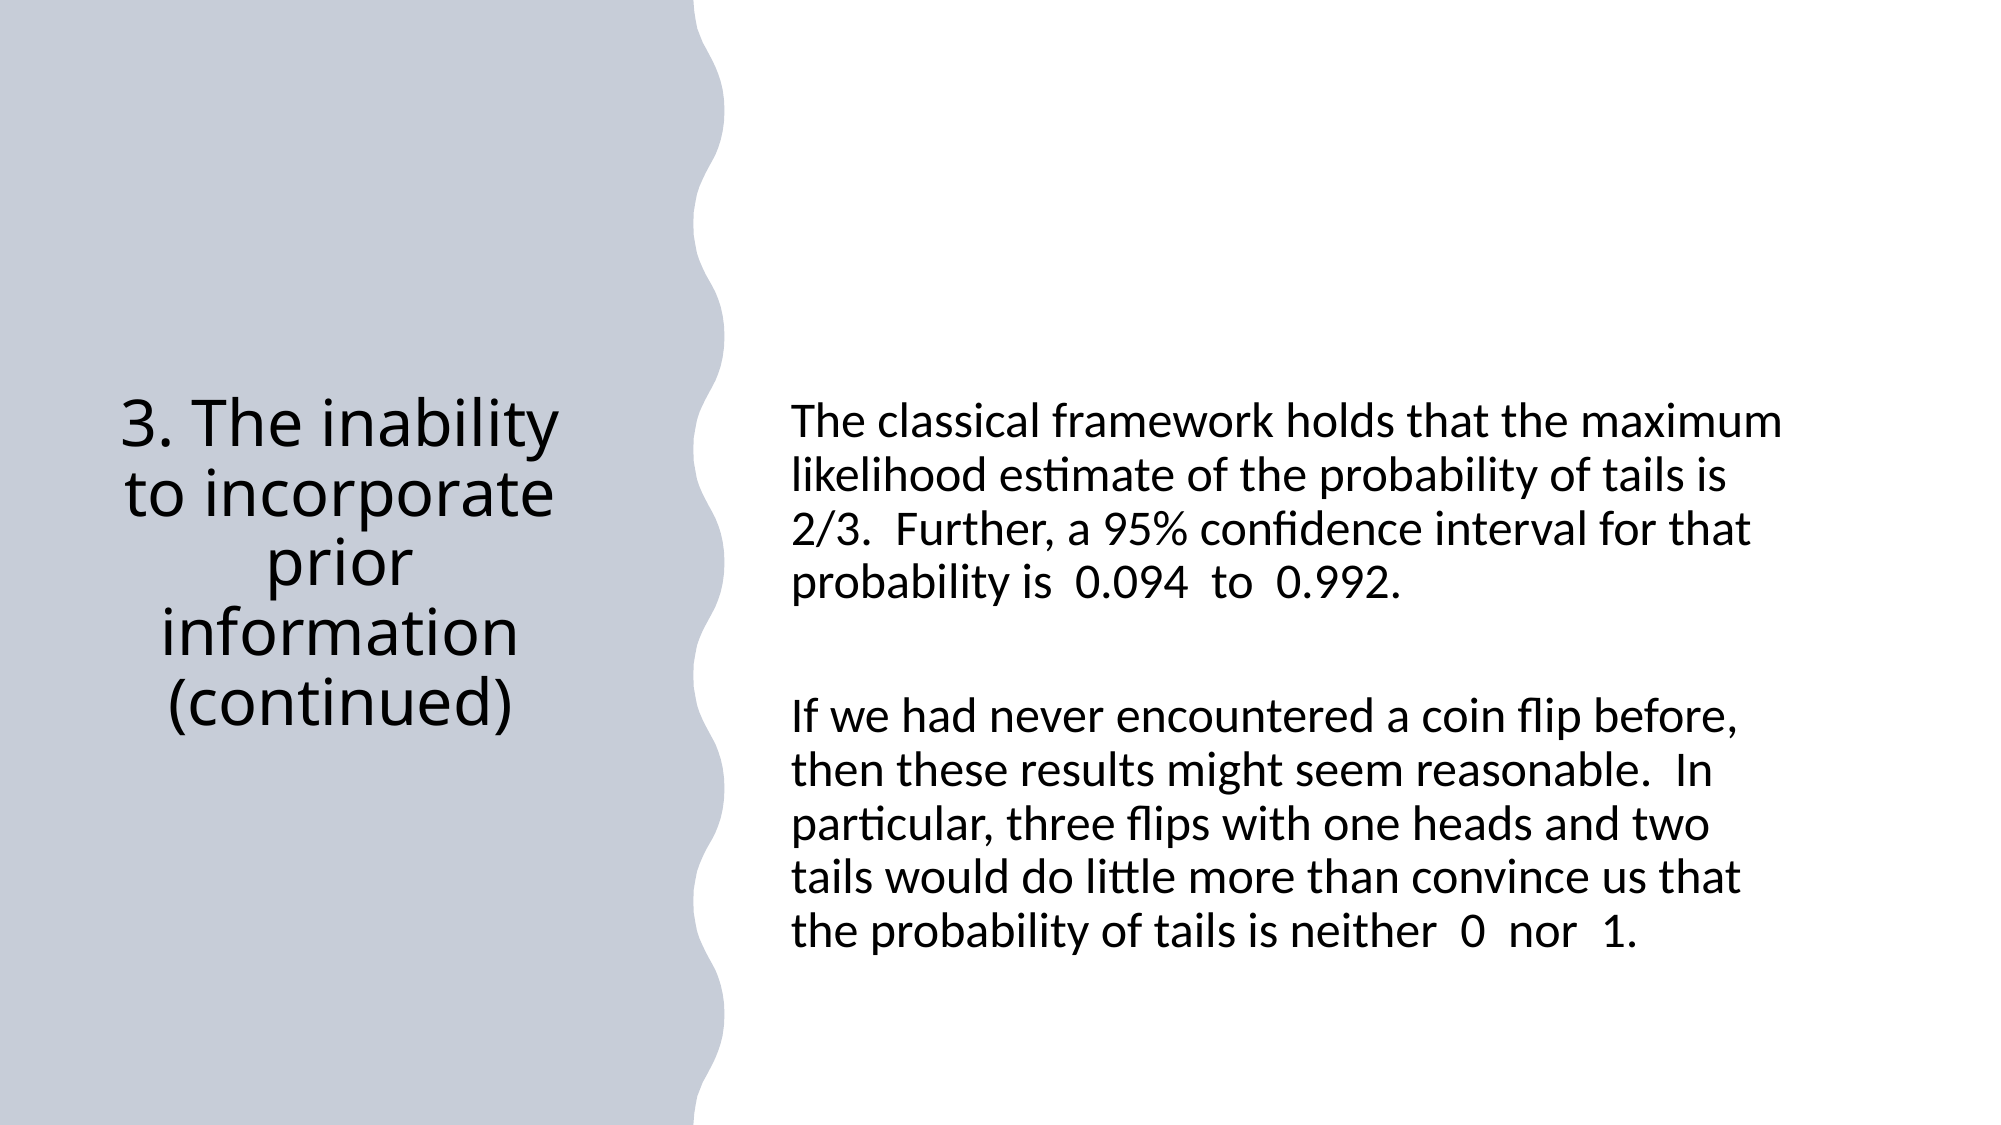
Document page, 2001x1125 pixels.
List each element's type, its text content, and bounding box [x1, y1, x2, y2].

title 3. The inability to incorporate prior information (continued) [75, 118, 606, 747]
list The classical framework holds that the maximum likelihood estimate of the probability of tails is 2/3. Further, a 95% confidence interval for that probability is 0.094 to 0.992. If we had never encountered a coin flip before, then these results might seem reasonable. In particular, three flips with one heads and two tails would do little more than convince us that the probability of tails is neither 0 nor 1. [775, 118, 1800, 1050]
text_box [695, 0, 2000, 1125]
text_box [0, 0, 726, 1125]
